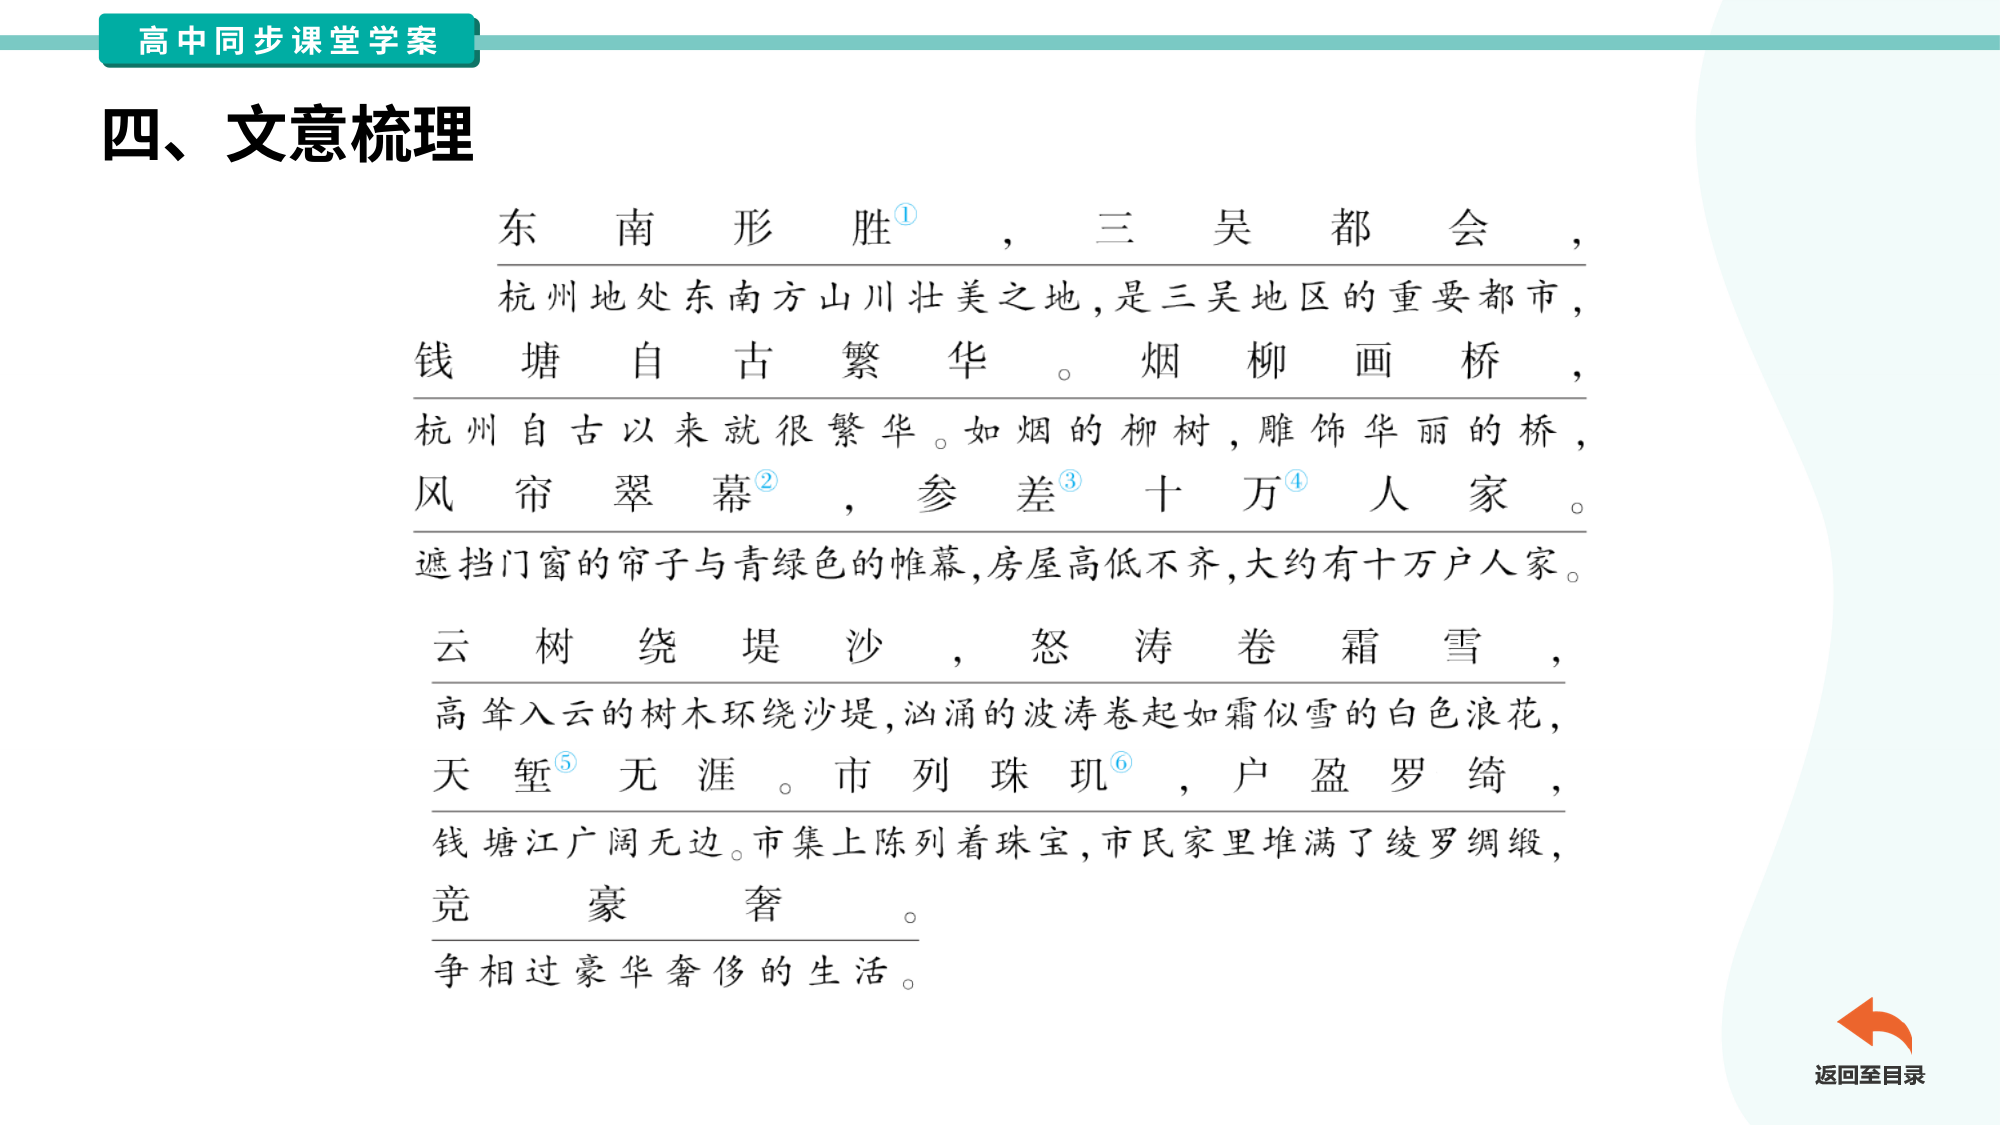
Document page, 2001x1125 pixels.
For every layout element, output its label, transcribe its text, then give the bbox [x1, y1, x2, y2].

picture [0, 0, 2000, 1125]
text_box 四、文意梳理 [100, 76, 1899, 164]
